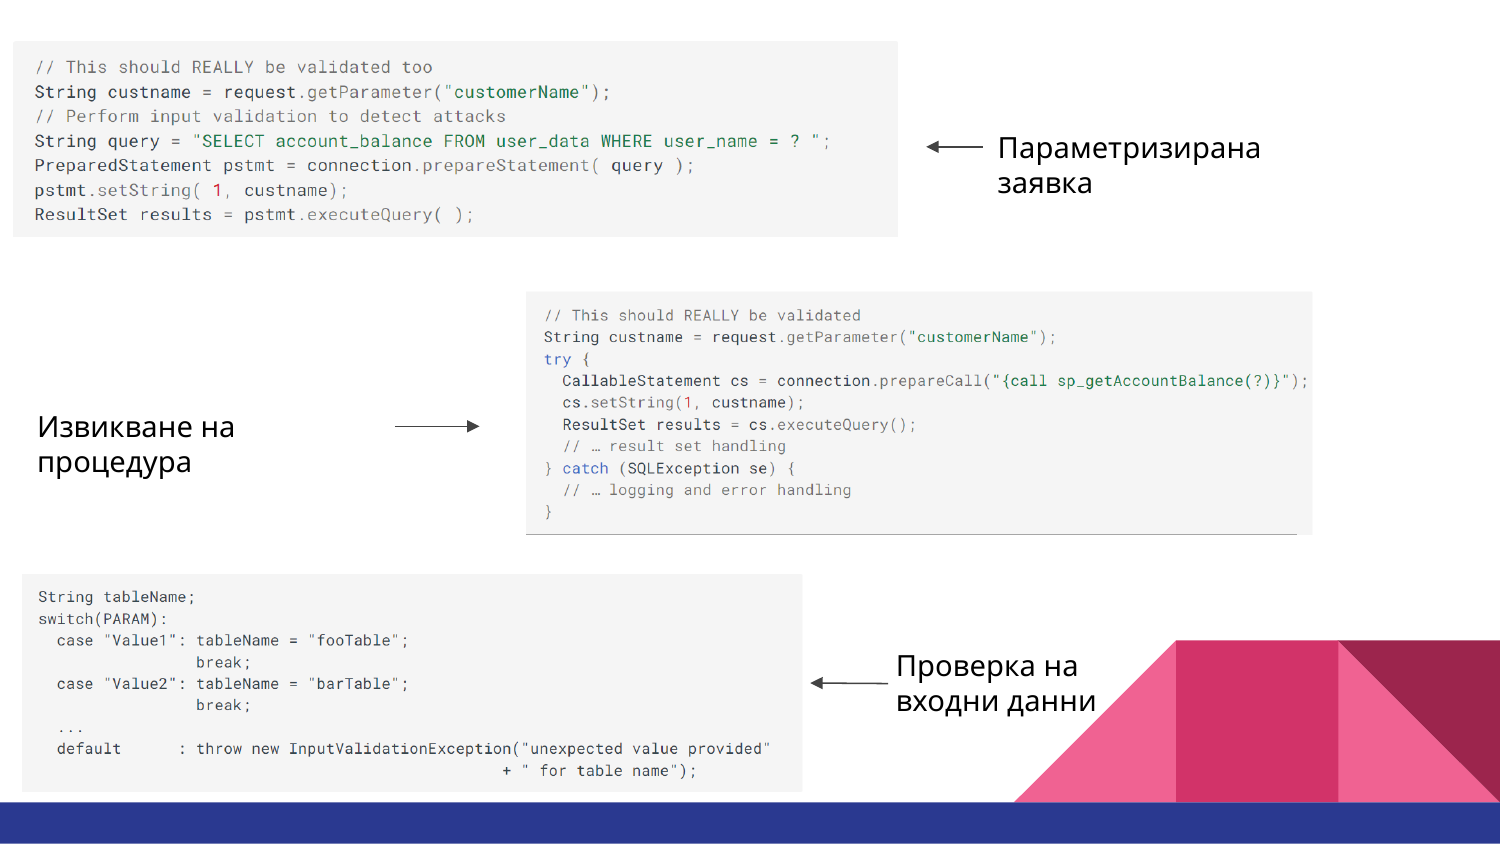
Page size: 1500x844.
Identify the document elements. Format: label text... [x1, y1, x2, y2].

picture [526, 289, 1317, 536]
picture [21, 572, 803, 793]
text_box Извикване на процедура [22, 393, 402, 494]
picture [9, 38, 901, 237]
text_box Проверка на входни данни [880, 632, 1184, 733]
text_box Параметризирана заявка [982, 113, 1379, 214]
